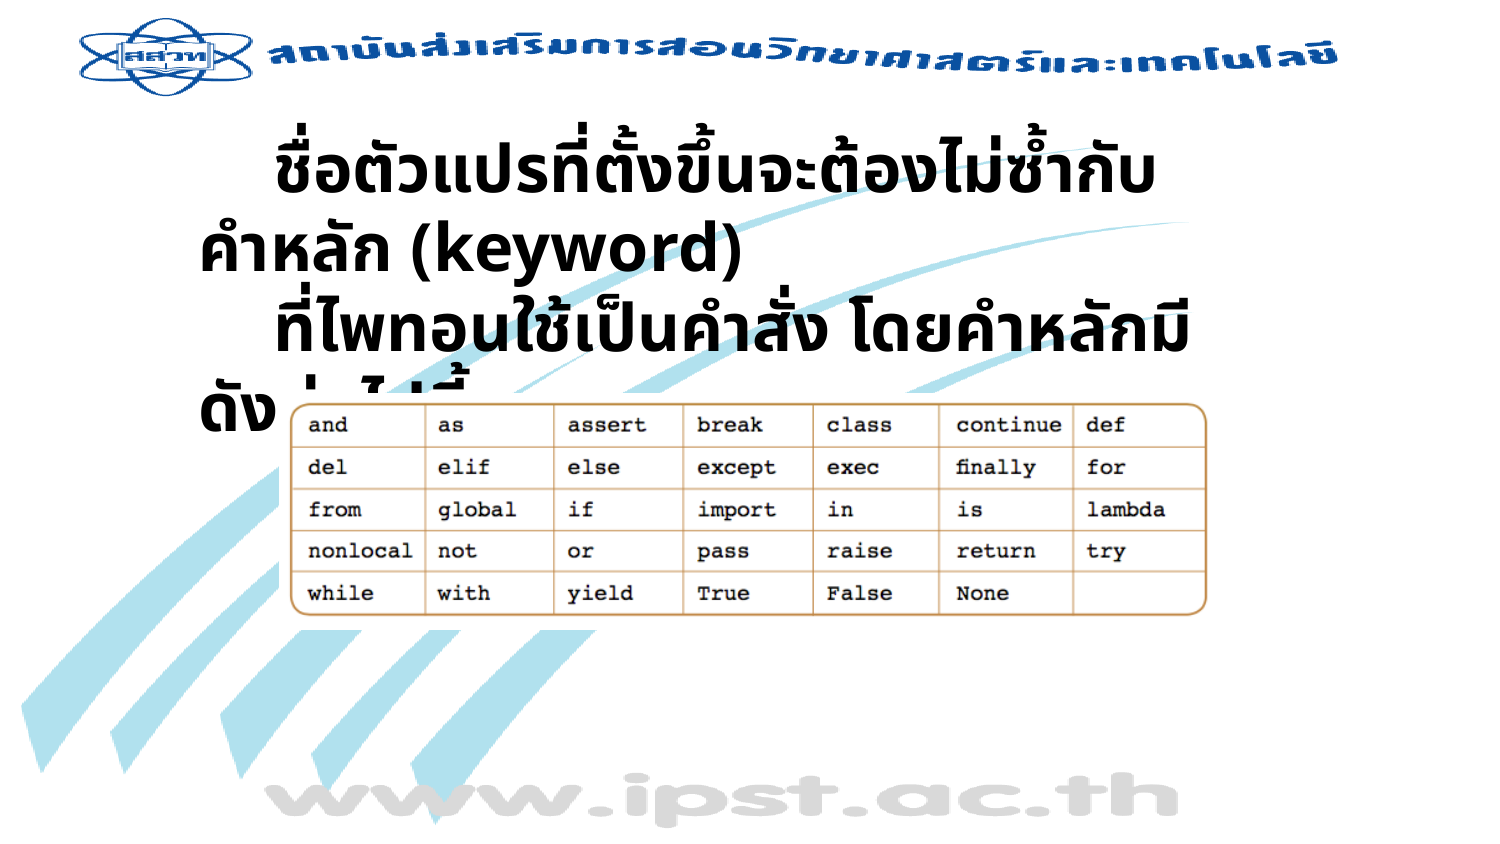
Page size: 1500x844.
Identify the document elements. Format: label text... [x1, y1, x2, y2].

text_box ชื่อตัวแปรที่ตั้งขึ้นจะต้องไม่ซ้ำกับคำหลัก (keyword) ที่ไพทอนใช้เป็นคำสั่ง โดยคำหลักมีดังต่อไปนี้ [183, 117, 1241, 310]
picture [0, 0, 1500, 310]
picture [0, 311, 1500, 844]
text_box ชื่อตัวแปรที่ตั้งขึ้นจะต้องไม่ซ้ำกับคำหลัก (keyword) ที่ไพทอนใช้เป็นคำสั่ง โดยคำหลักมีดังต่อไปนี้ [183, 311, 1241, 533]
